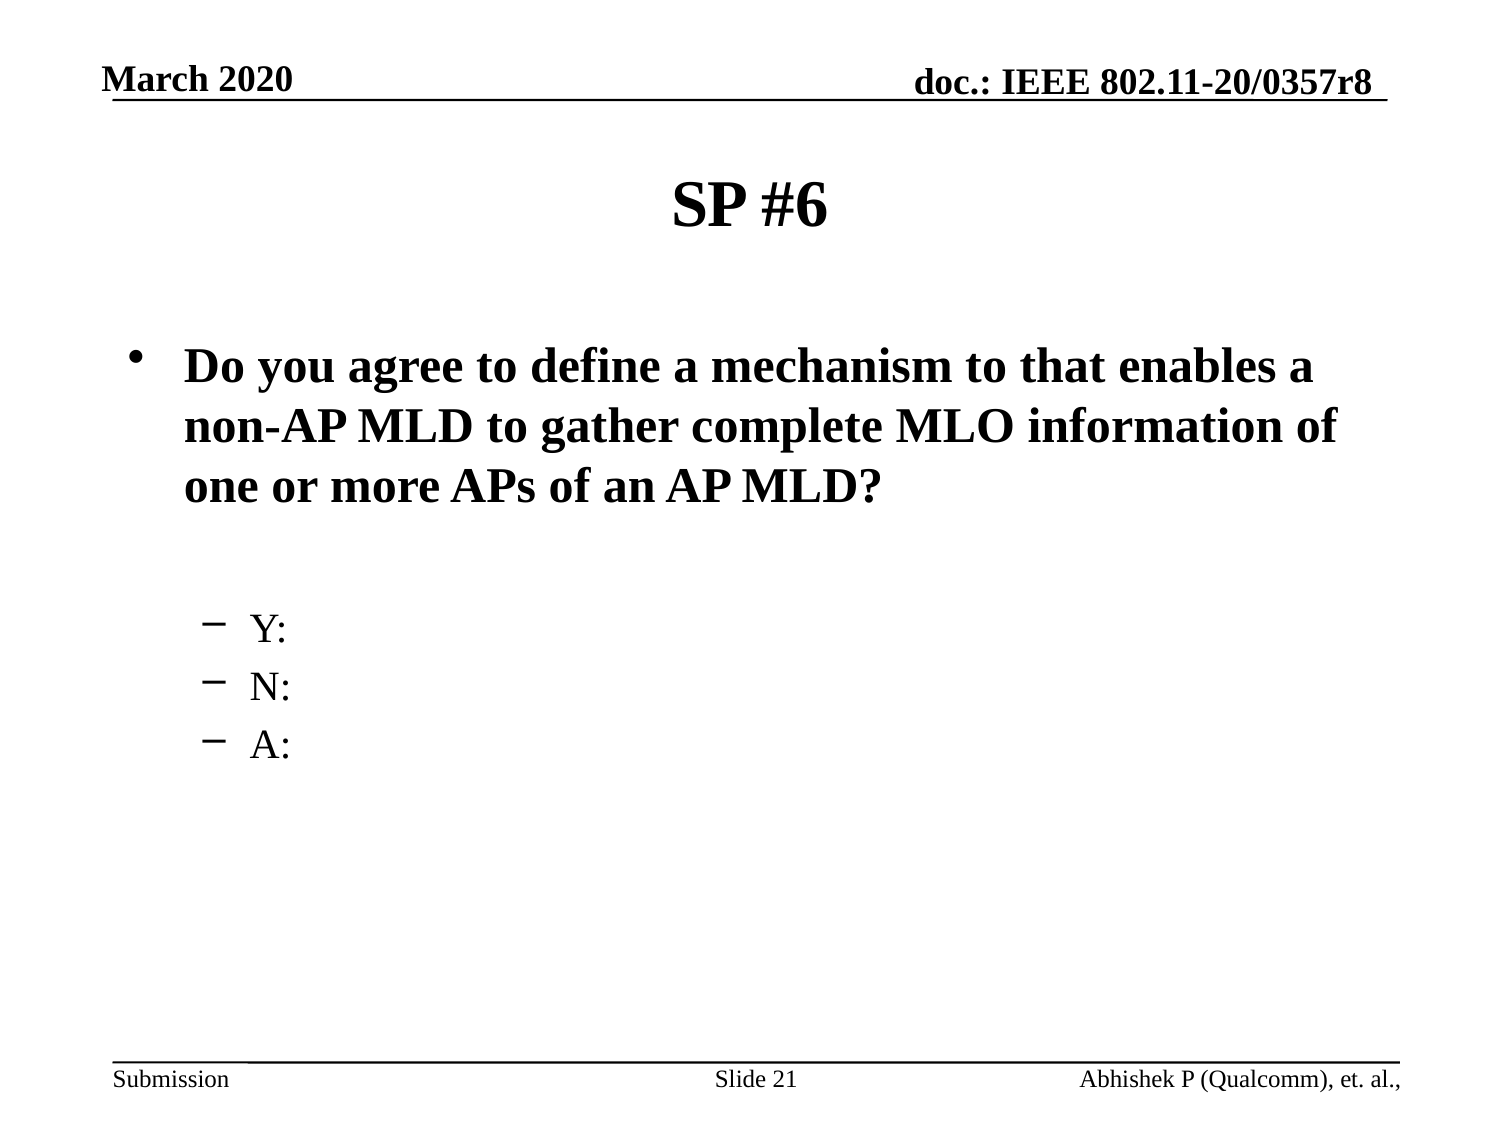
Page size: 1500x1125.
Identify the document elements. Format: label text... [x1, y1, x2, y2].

footer Abhishek P (Qualcomm), et. al., [949, 1061, 1402, 1093]
title SP #6 [112, 112, 1388, 288]
list Do you agree to define a mechanism to that enables a non-AP MLD to gather complete MLO information of one or more APs of an AP MLD? Y: N: A: [112, 324, 1402, 1052]
slide_number Slide 21 [712, 1061, 801, 1093]
